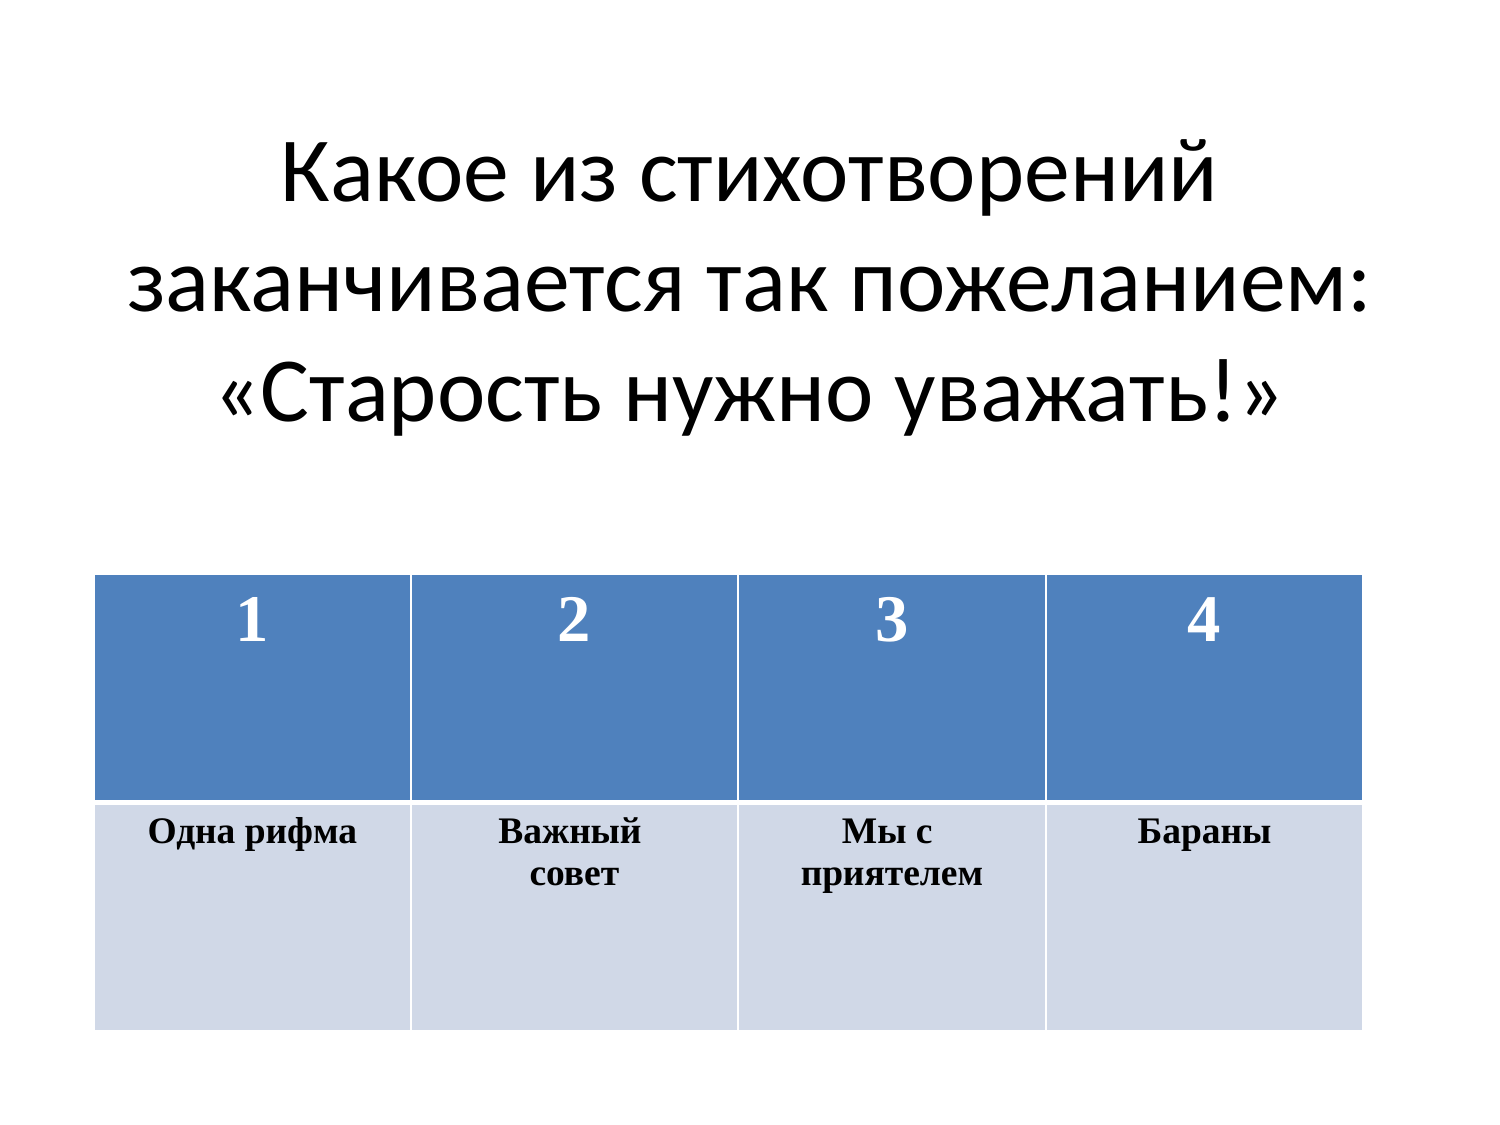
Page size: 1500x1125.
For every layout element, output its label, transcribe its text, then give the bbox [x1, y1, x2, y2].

table_cell Бараны [1047, 805, 1362, 1030]
table_header 1 [95, 575, 410, 800]
table_cell Важный совет [412, 805, 737, 1030]
table_cell Мы с приятелем [739, 805, 1045, 1030]
title Какое из стихотворений заканчивается так пожеланием: «Старость нужно уважать!» [75, 45, 1425, 504]
table_header 4 [1047, 575, 1362, 800]
table_header 3 [739, 575, 1045, 800]
table_cell Одна рифма [95, 805, 410, 1030]
table_header 2 [412, 575, 737, 800]
